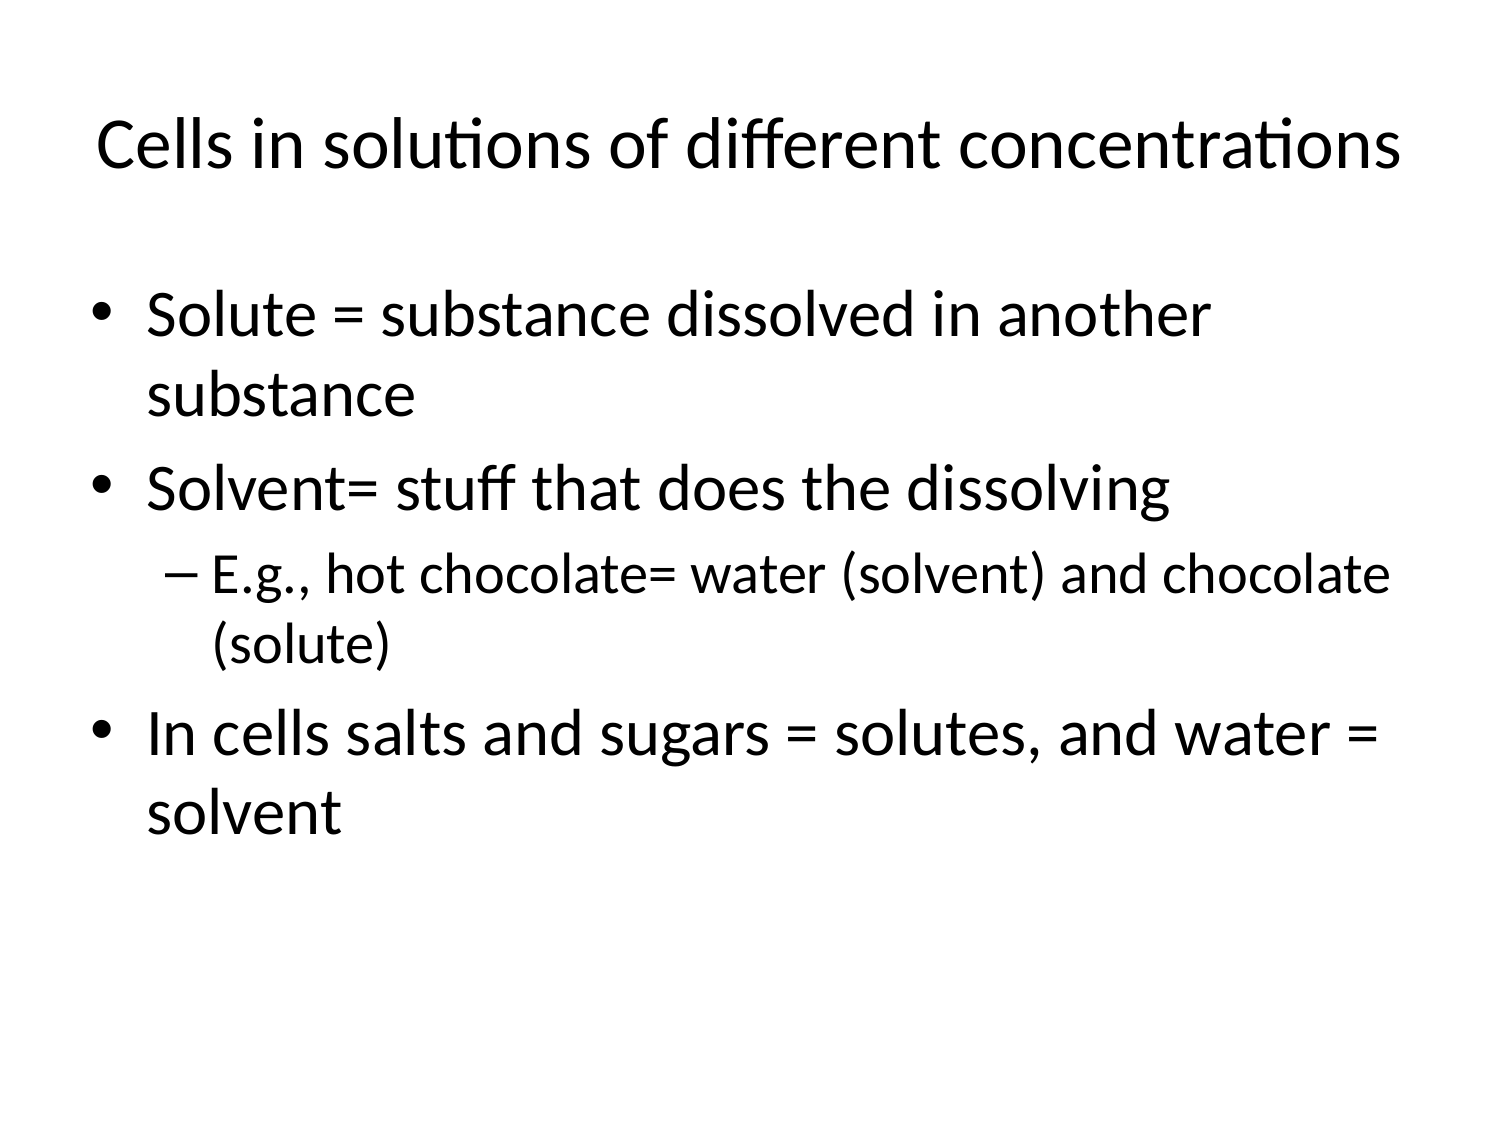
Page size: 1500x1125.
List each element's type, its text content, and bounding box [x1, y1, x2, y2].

title Cells in solutions of different concentrations [75, 45, 1425, 233]
list Solute = substance dissolved in another substance Solvent= stuff that does the dissolving E.g., hot chocolate= water (solvent) and chocolate (solute) In cells salts and sugars = solutes, and water = solvent [75, 262, 1425, 1005]
